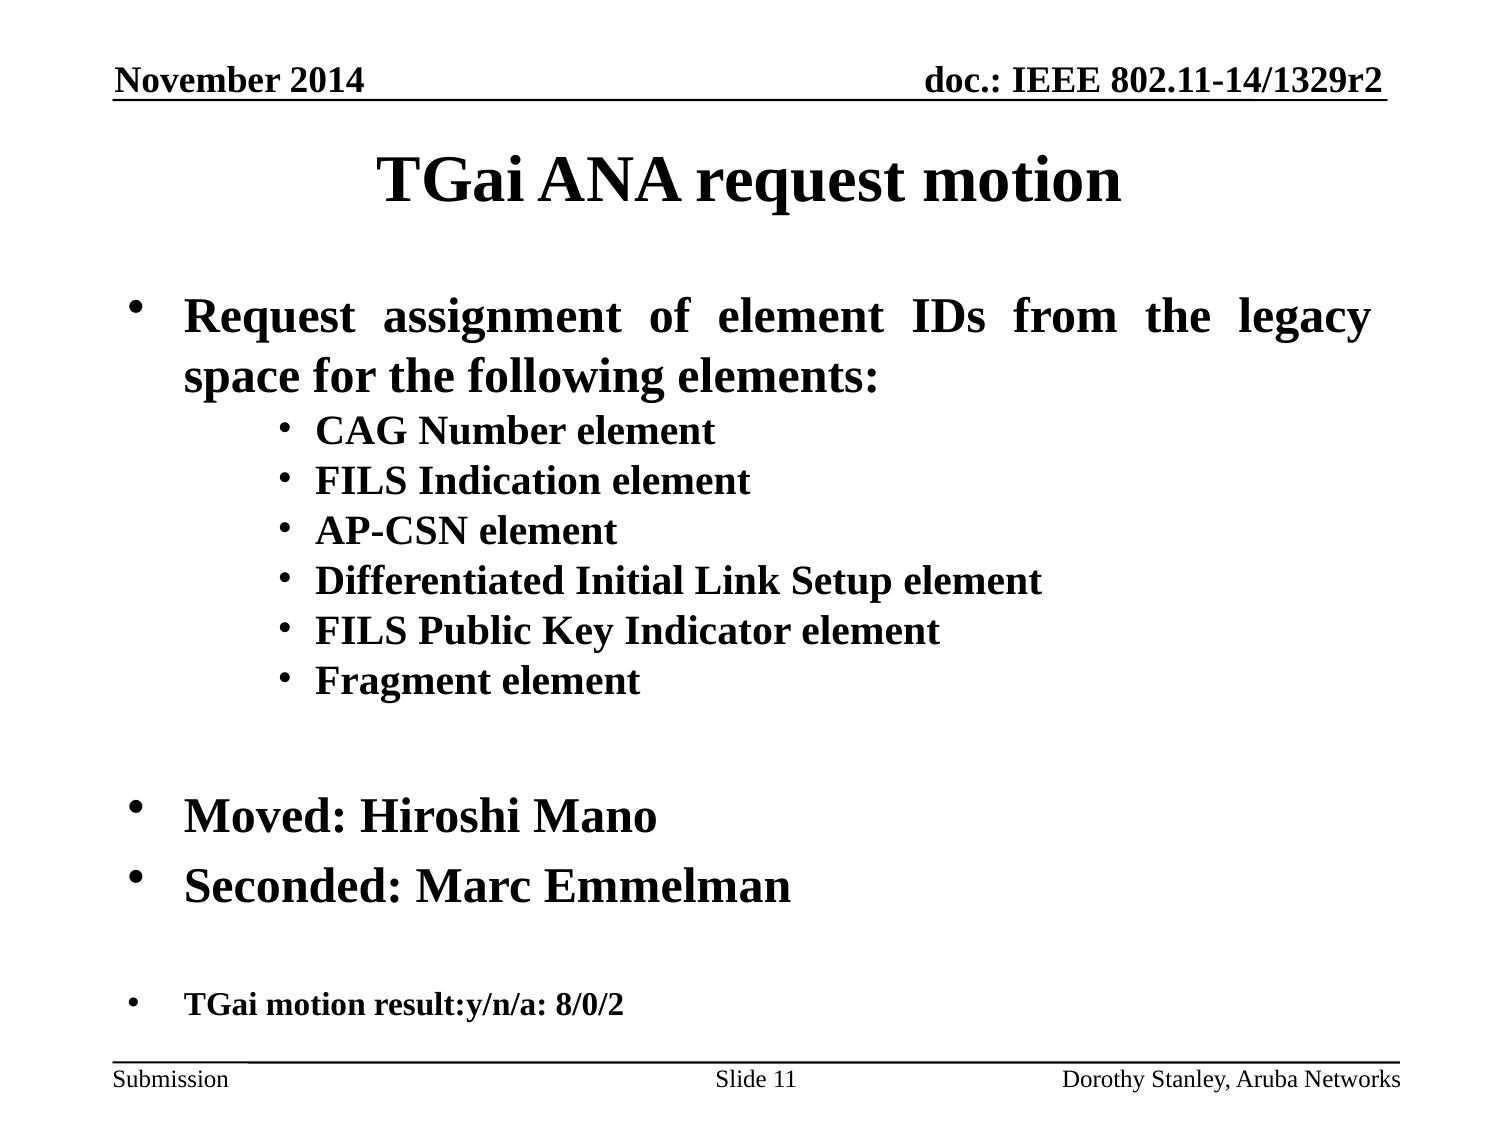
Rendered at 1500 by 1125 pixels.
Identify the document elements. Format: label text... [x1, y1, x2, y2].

slide_number Slide 11 [712, 1061, 800, 1093]
footer Dorothy Stanley, Aruba Networks [1024, 1061, 1402, 1093]
text_box Request assignment of element IDs from the legacy space for the following elements: CAG Number element FILS Indication element AP-CSN element Differentiated Initial Link Setup element FILS Public Key Indicator element Fragment element Moved: Hiroshi Mano Seconded: Marc Emmelman TGai motion result:y/n/a: 8/0/2 [112, 274, 1388, 1038]
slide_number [114, 54, 374, 101]
text_box TGai ANA request motion [112, 87, 1388, 263]
